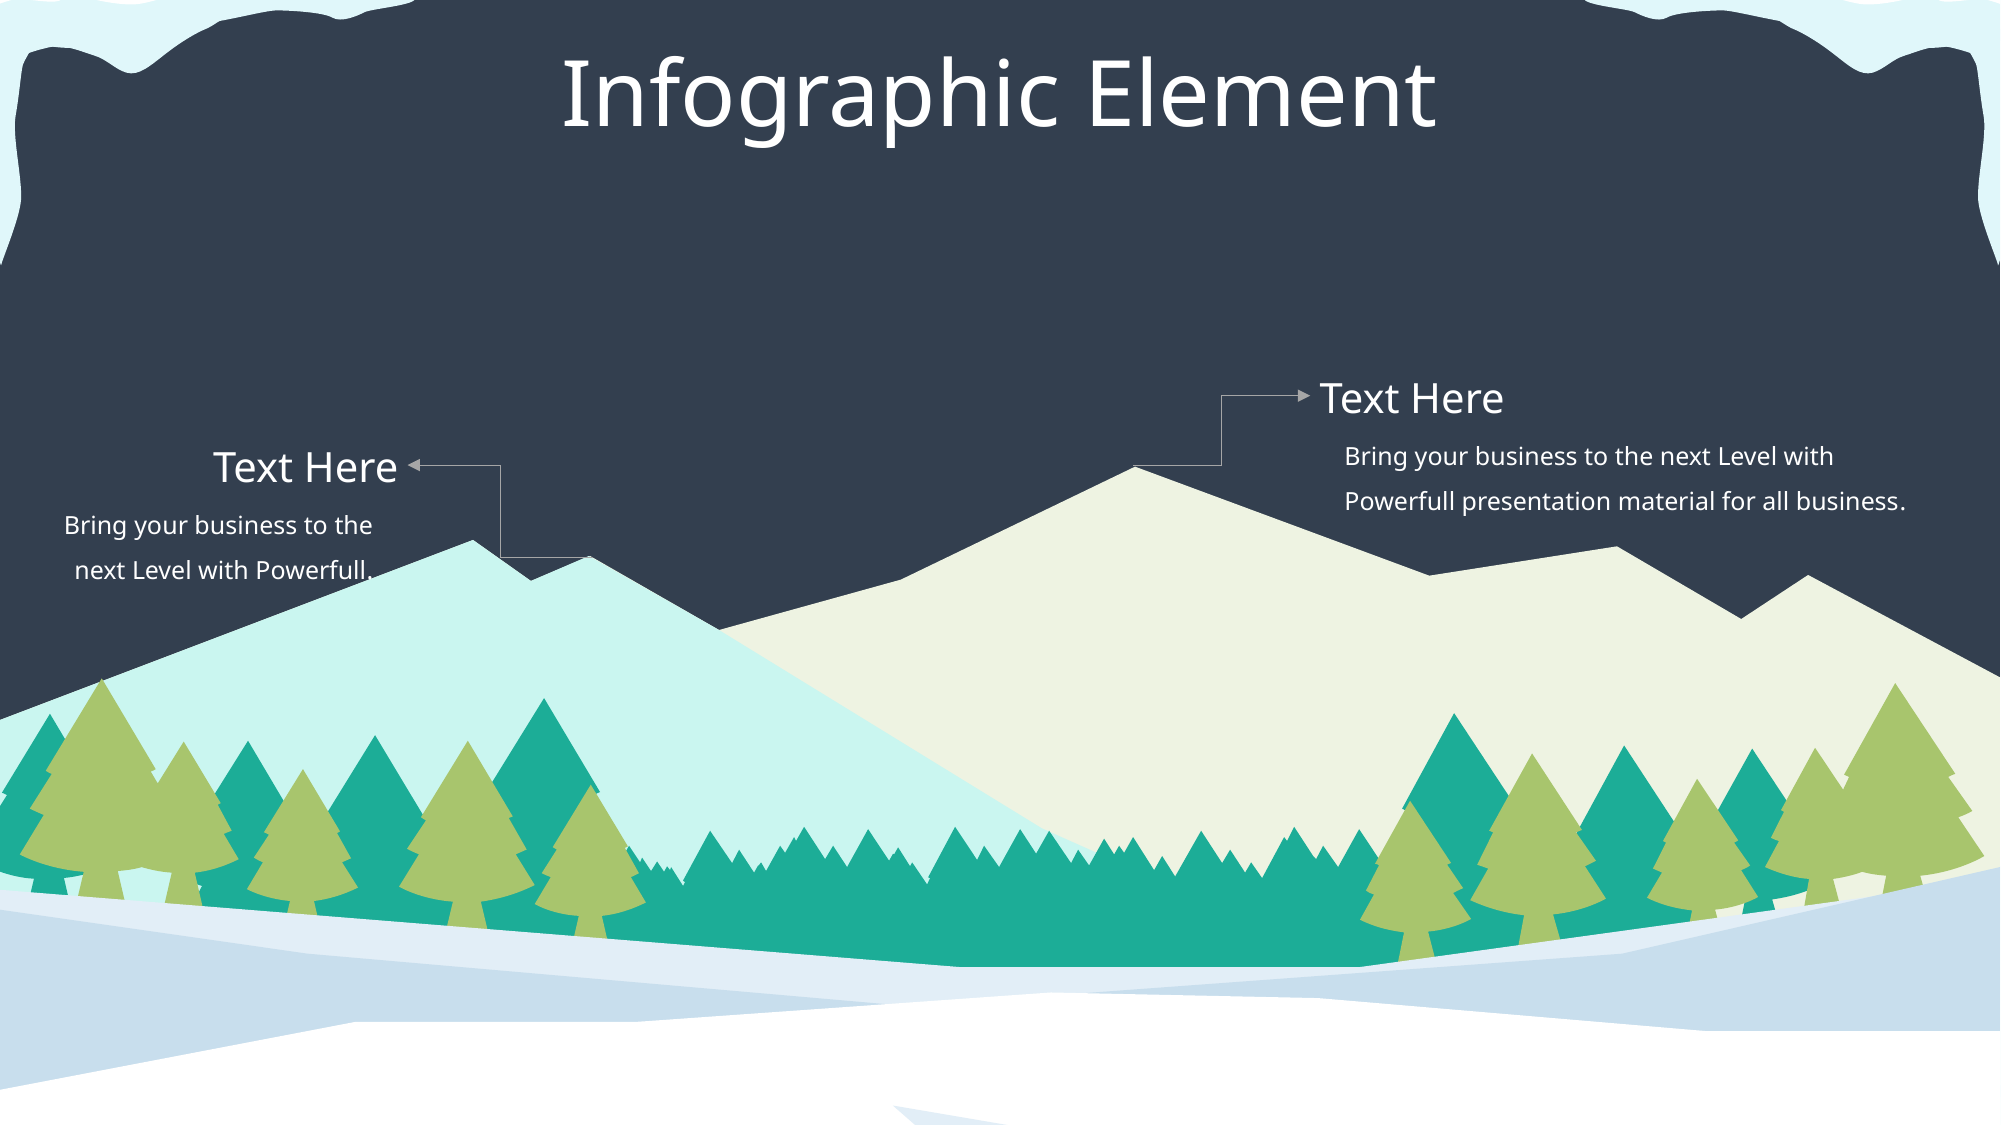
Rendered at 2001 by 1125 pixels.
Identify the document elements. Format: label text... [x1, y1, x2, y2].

text_box Infographic Element [546, 27, 1454, 153]
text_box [407, 465, 593, 558]
text_box Text Here [1304, 364, 1520, 429]
text_box Bring your business to the next Level with Powerfull presentation material for all business. [1329, 418, 1955, 466]
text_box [0, 466, 2000, 1125]
text_box Text Here [198, 433, 413, 466]
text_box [1133, 395, 1311, 466]
